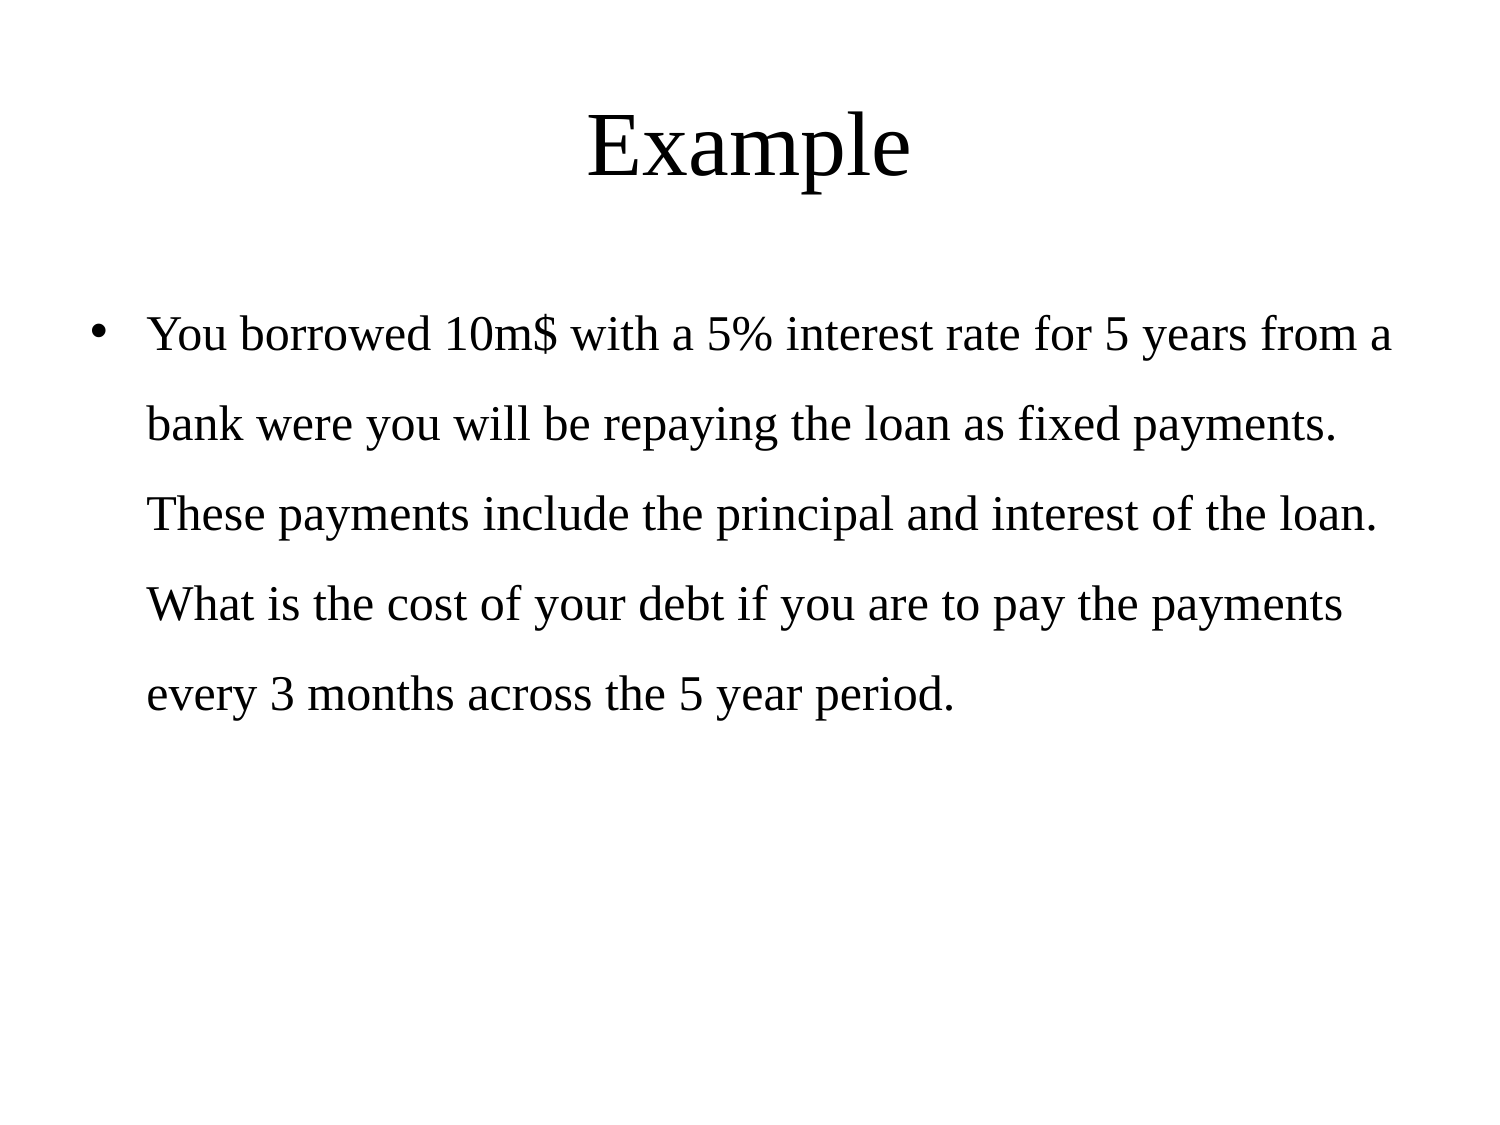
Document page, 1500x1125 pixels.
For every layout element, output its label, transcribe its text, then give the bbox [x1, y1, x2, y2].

title Example [75, 45, 1425, 233]
list You borrowed 10m$ with a 5% interest rate for 5 years from a bank were you will be repaying the loan as fixed payments. These payments include the principal and interest of the loan. What is the cost of your debt if you are to pay the payments every 3 months across the 5 year period. [75, 262, 1425, 1005]
